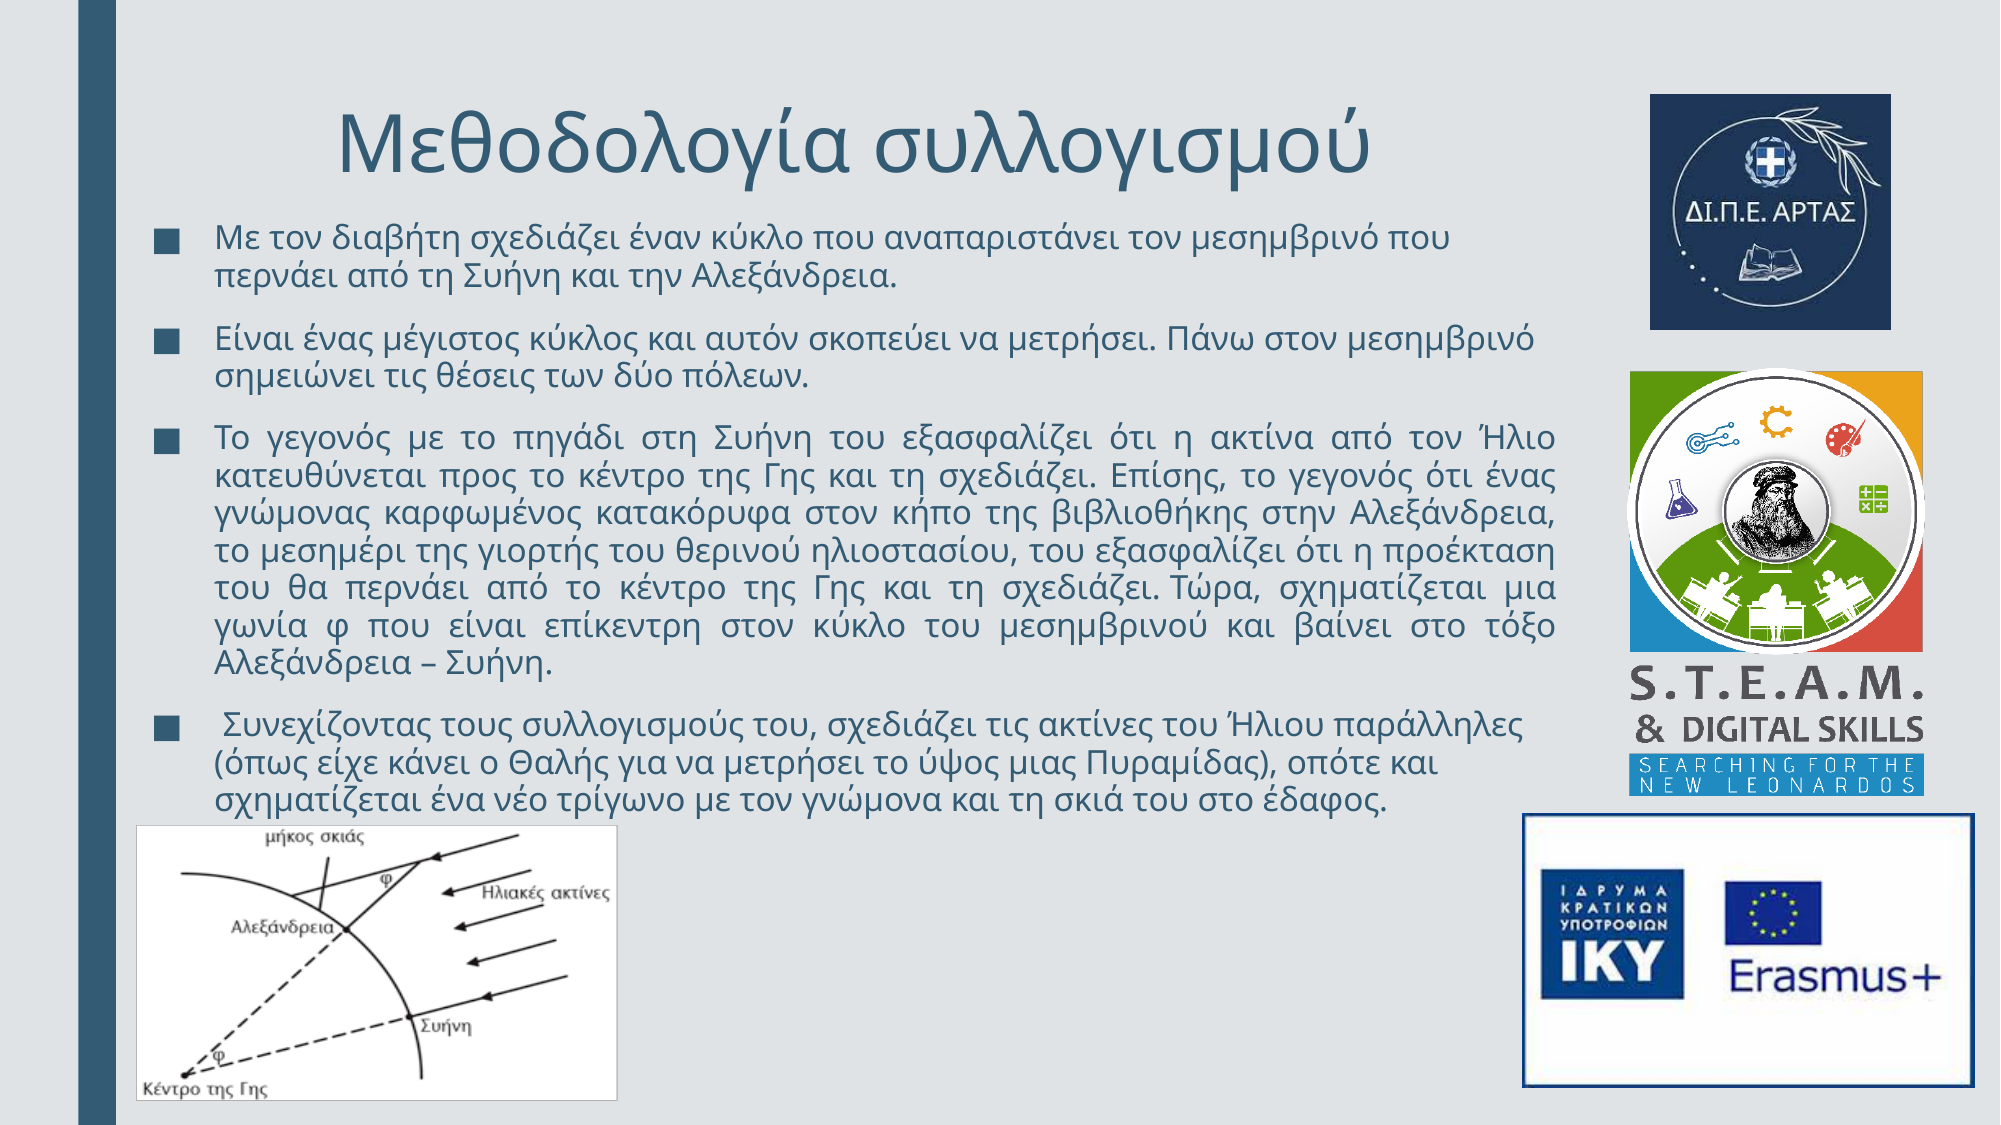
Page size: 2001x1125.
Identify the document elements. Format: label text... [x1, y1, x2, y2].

picture [1627, 368, 1925, 796]
picture [1522, 813, 1975, 1088]
title Μεθοδολογία συλλογισμού [320, 96, 1479, 212]
list Με τον διαβήτη σχεδιάζει έναν κύκλο που αναπαριστάνει τον μεσημβρινό που περνάει από τη Συήνη και την Αλεξάνδρεια. Είναι ένας μέγιστος κύκλος και αυτόν σκοπεύει να μετρήσει. Πάνω στον μεσημβρινό σημειώνει τις θέσεις των δύο πόλεων. Το γεγονός με το πηγάδι στη Συήνη του εξασφαλίζει ότι η ακτίνα από τον Ήλιο κατευθύνεται προς το κέντρο της Γης και τη σχεδιάζει. Επίσης, το γεγονός ότι ένας γνώμονας καρφωμένος κατακόρυφα στον κήπο της βιβλιοθήκης στην Αλεξάνδρεια, το μεσημέρι της γιορτής του θερινού ηλιοστασίου, του εξασφαλίζει ότι η προέκταση του θα περνάει από το κέντρο της Γης και τη σχεδιάζει. Τώρα, σχηματίζεται μια γωνία φ που είναι επίκεντρη στον κύκλο του μεσημβρινού και βαίνει στο τόξο Αλεξάνδρεια – Συήνη. Συνεχίζοντας τους συλλογισμούς του, σχεδιάζει τις ακτίνες του Ήλιου παράλληλες (όπως είχε κάνει ο Θαλής για να μετρήσει το ύψος μιας Πυραμίδας), οπότε και σχηματίζεται ένα νέο τρίγωνο με τον γνώμονα και τη σκιά του στο έδαφος. [136, 212, 1574, 976]
picture [1650, 94, 1891, 330]
picture [135, 824, 619, 1102]
